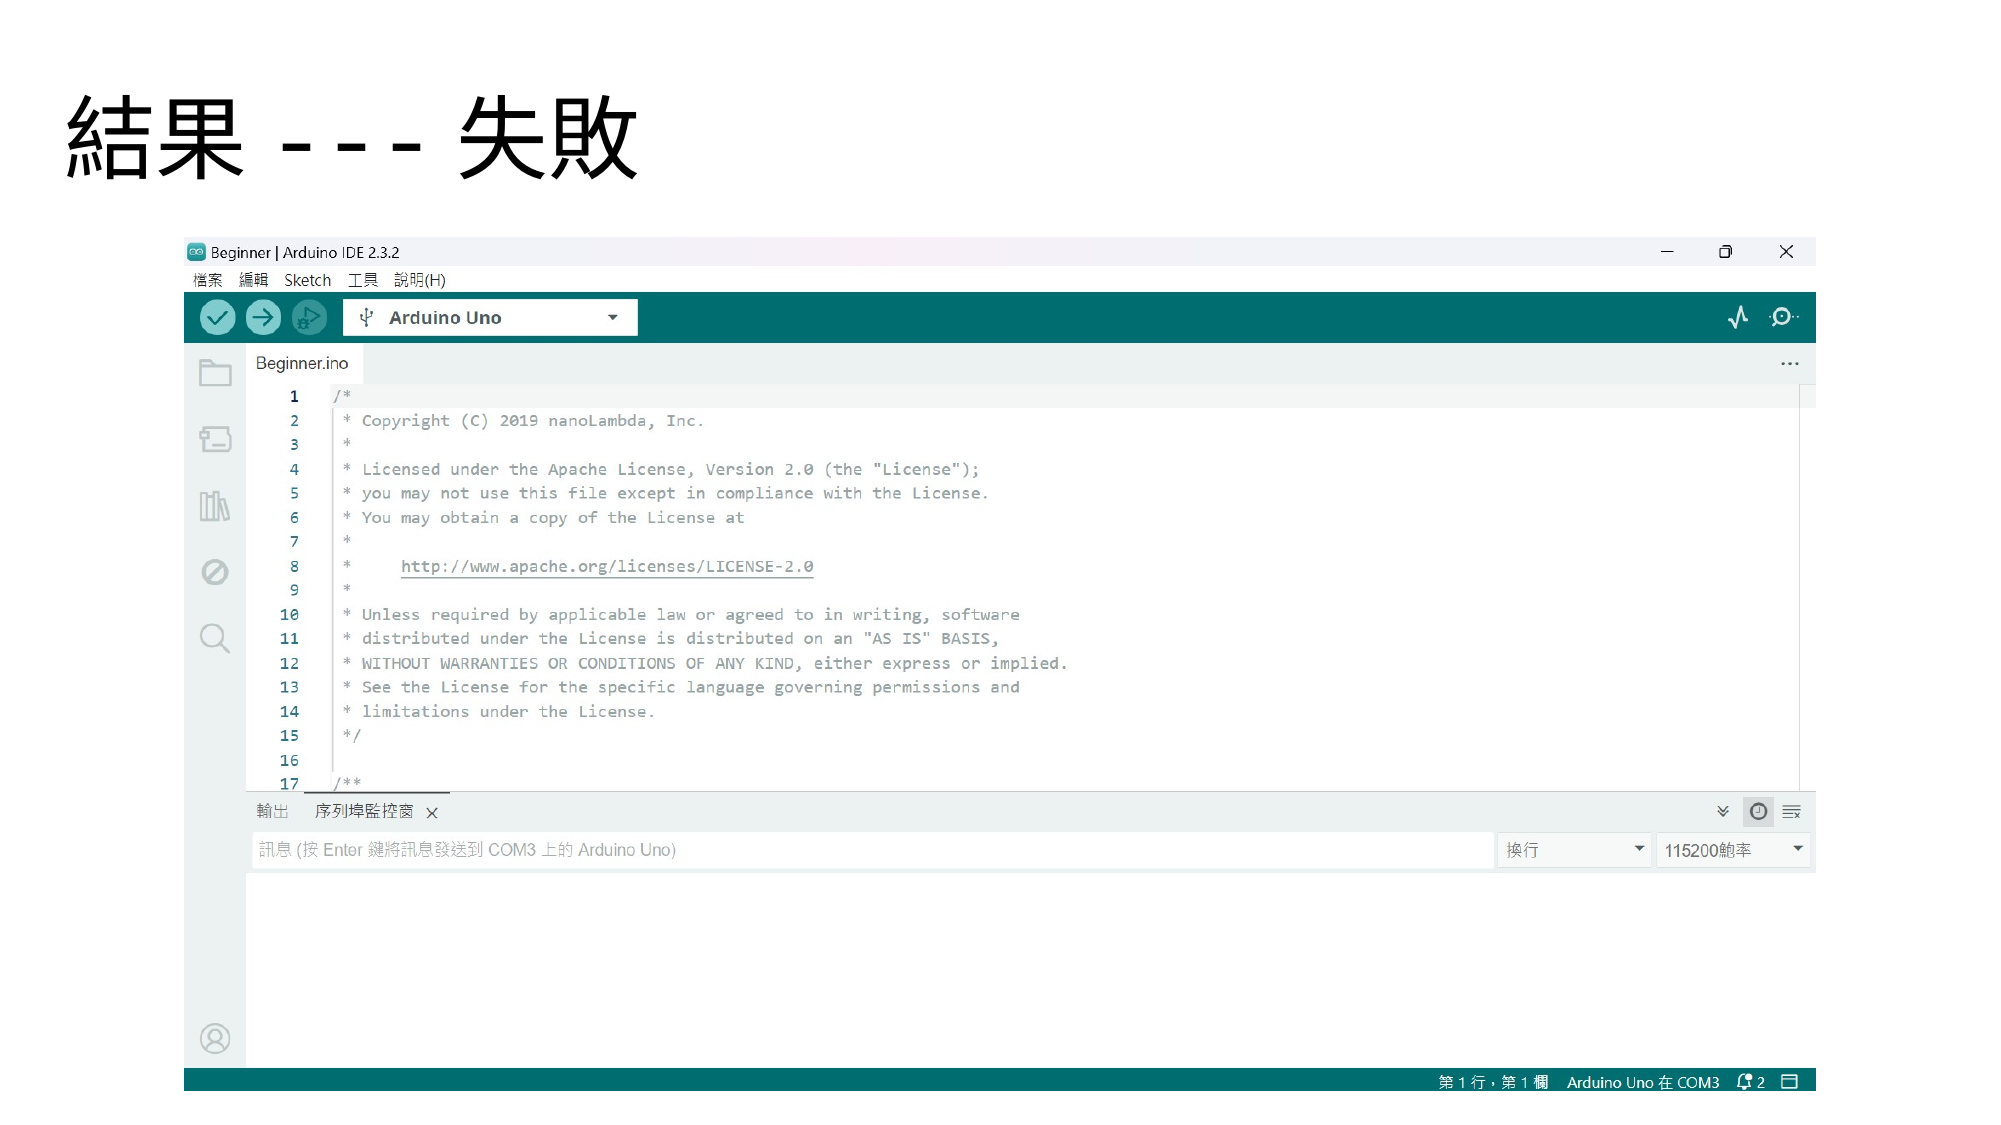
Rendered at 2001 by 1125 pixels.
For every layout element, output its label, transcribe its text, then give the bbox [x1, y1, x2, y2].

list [184, 237, 1816, 1092]
title 結果---失敗 [49, 33, 1775, 252]
